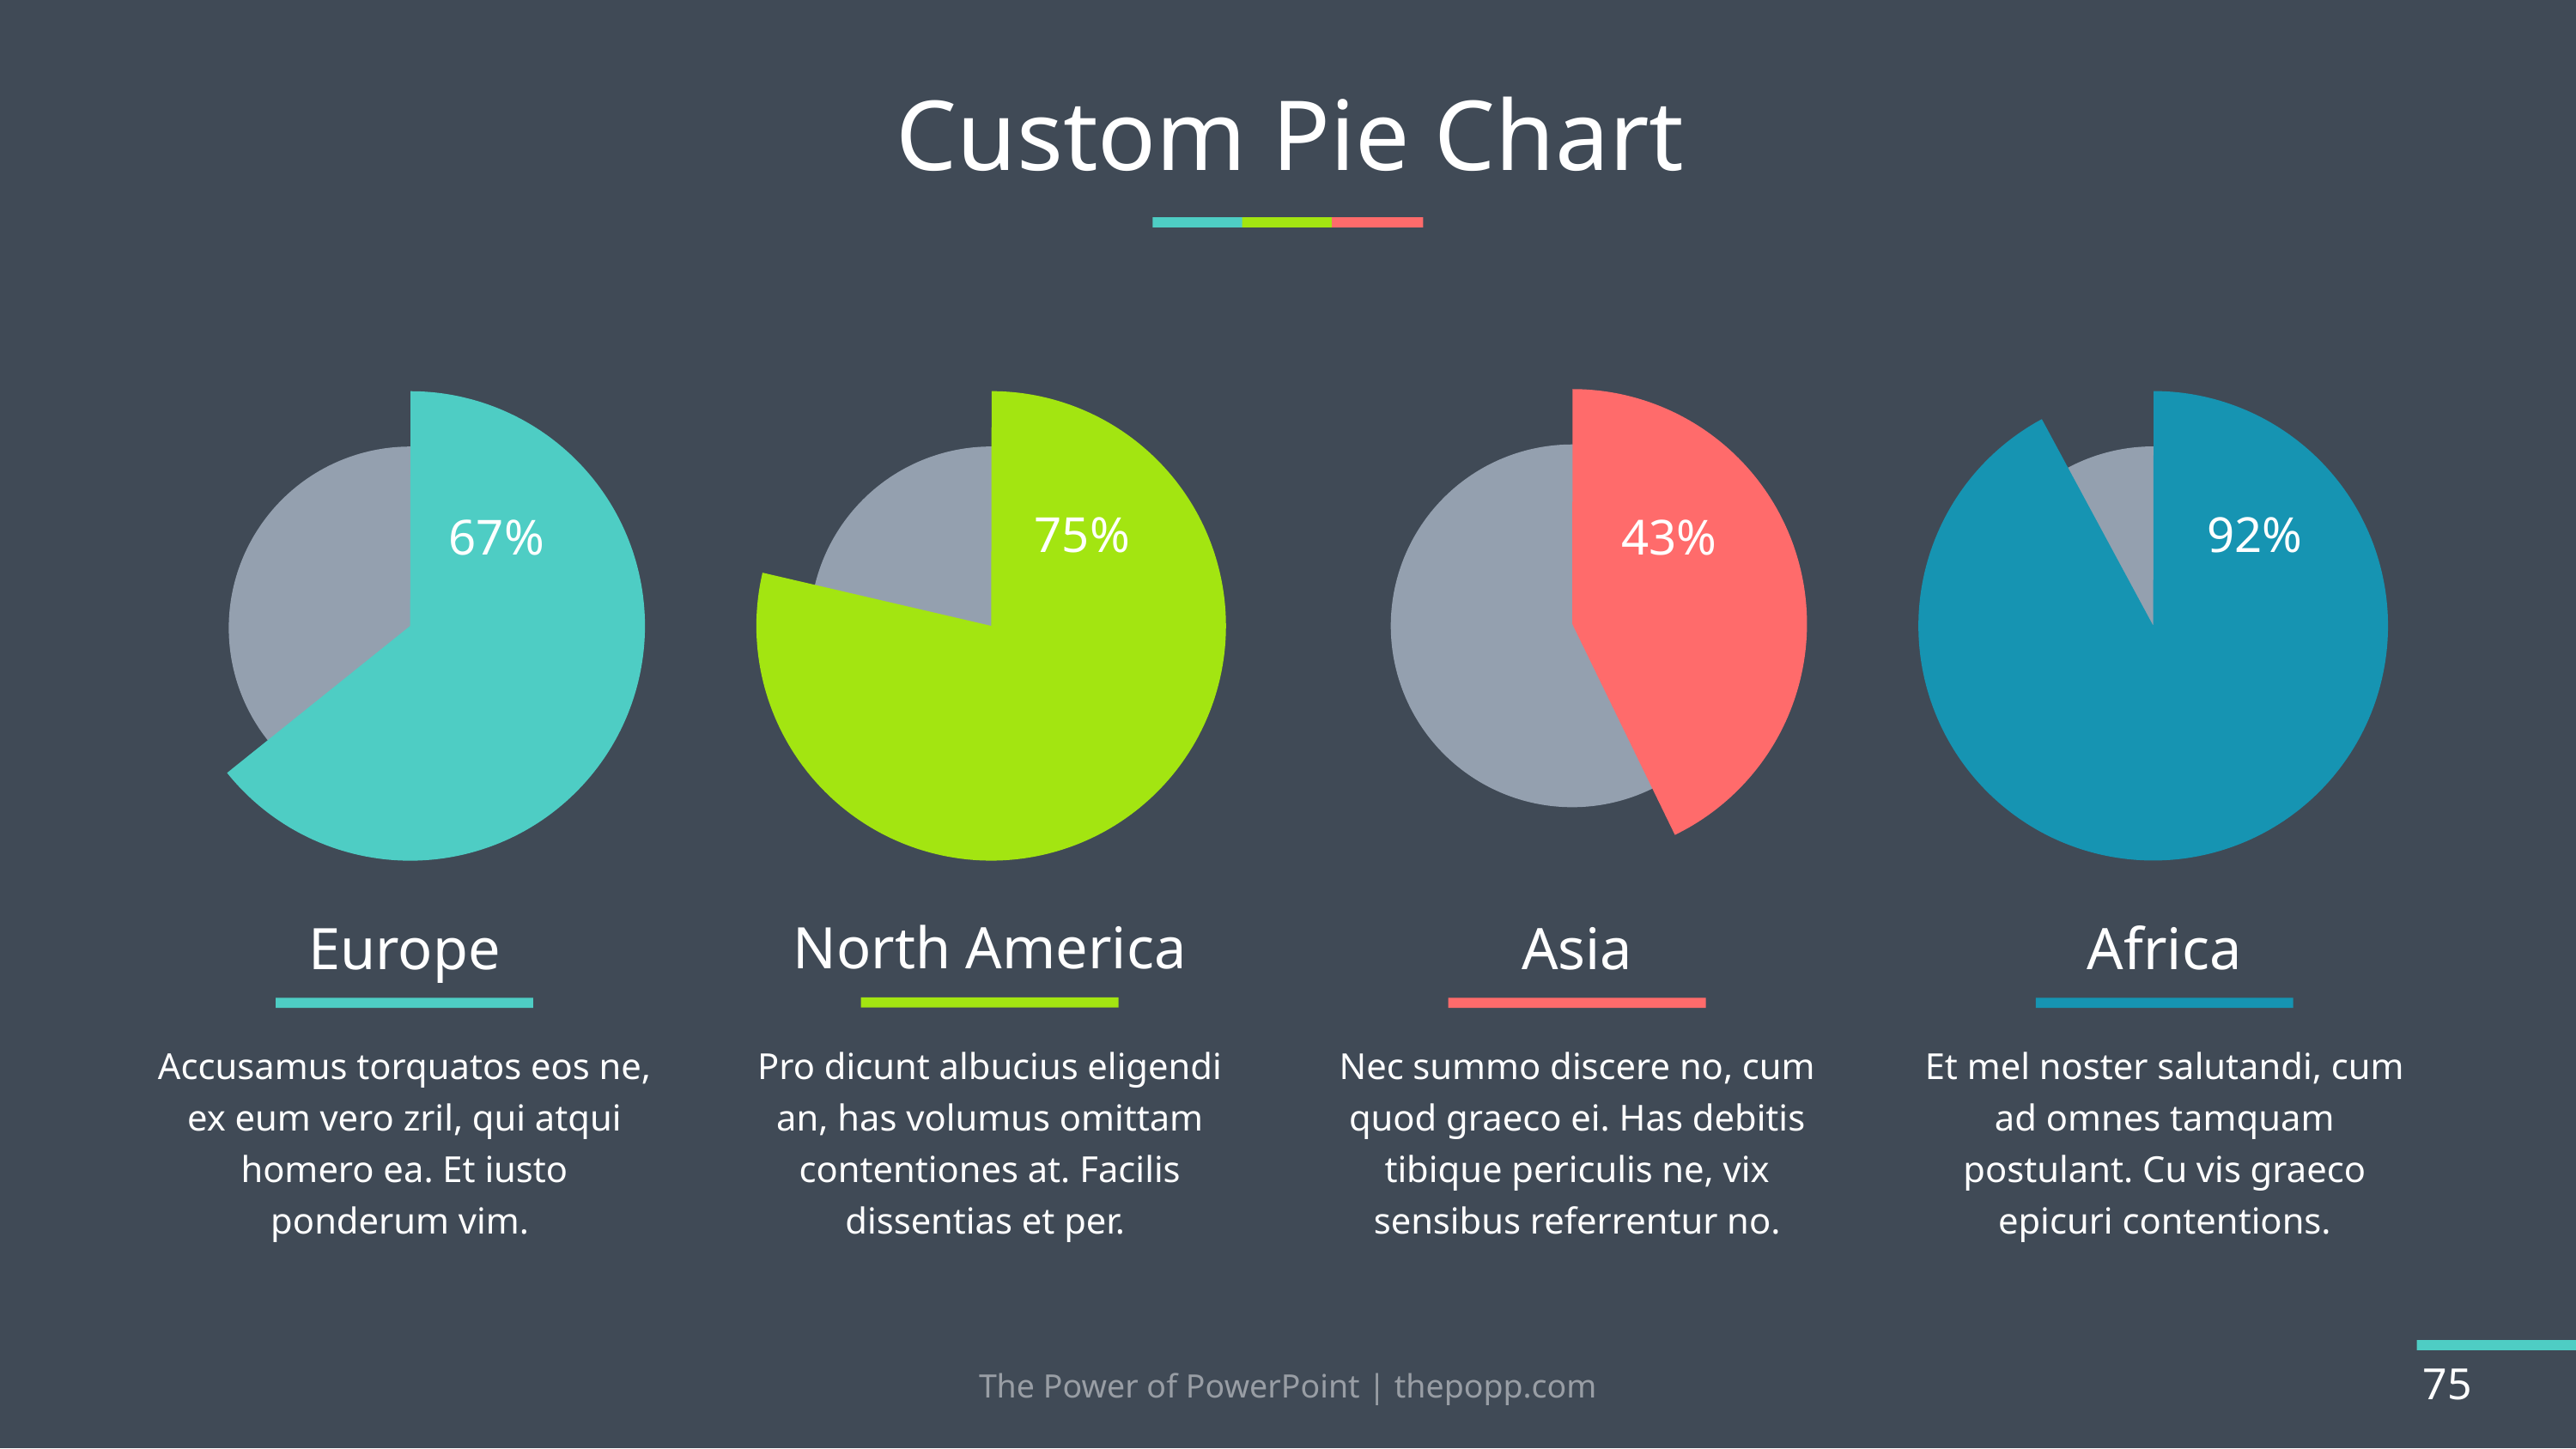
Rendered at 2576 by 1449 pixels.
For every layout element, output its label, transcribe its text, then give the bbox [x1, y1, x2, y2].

text_box [860, 997, 1120, 1009]
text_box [1337, 389, 1807, 859]
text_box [756, 391, 1226, 861]
text_box North America [707, 891, 1273, 993]
footer The Power of PowerPoint | thepopp.com [853, 1349, 1723, 1427]
title Custom Pie Chart [69, 49, 2512, 230]
text_box [275, 997, 534, 1009]
text_box Et mel noster salutandi, cum ad omnes tamquam postulant. Cu vis graeco epicuri contentions. [1903, 1028, 2427, 1296]
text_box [175, 391, 646, 861]
text_box Accusamus torquatos eos ne, ex eum vero zril, qui atqui homero ea. Et iusto ponderum vim. [143, 1028, 666, 1296]
text_box Nec summo discere no, cum quod graeco ei. Has debitis tibique periculis ne, vix sensibus referrentur no. [1315, 1028, 1839, 1296]
text_box [1448, 997, 1707, 1009]
text_box Asia [1294, 892, 1860, 994]
text_box [2035, 997, 2294, 1009]
text_box Pro dicunt albucius eligendi an, has volumus omittam contentiones at. Facilis dissentias et per. [727, 1028, 1252, 1296]
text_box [1918, 391, 2389, 861]
text_box Africa [1881, 892, 2447, 994]
slide_number 75 [2409, 1351, 2576, 1421]
text_box Europe [124, 892, 685, 994]
